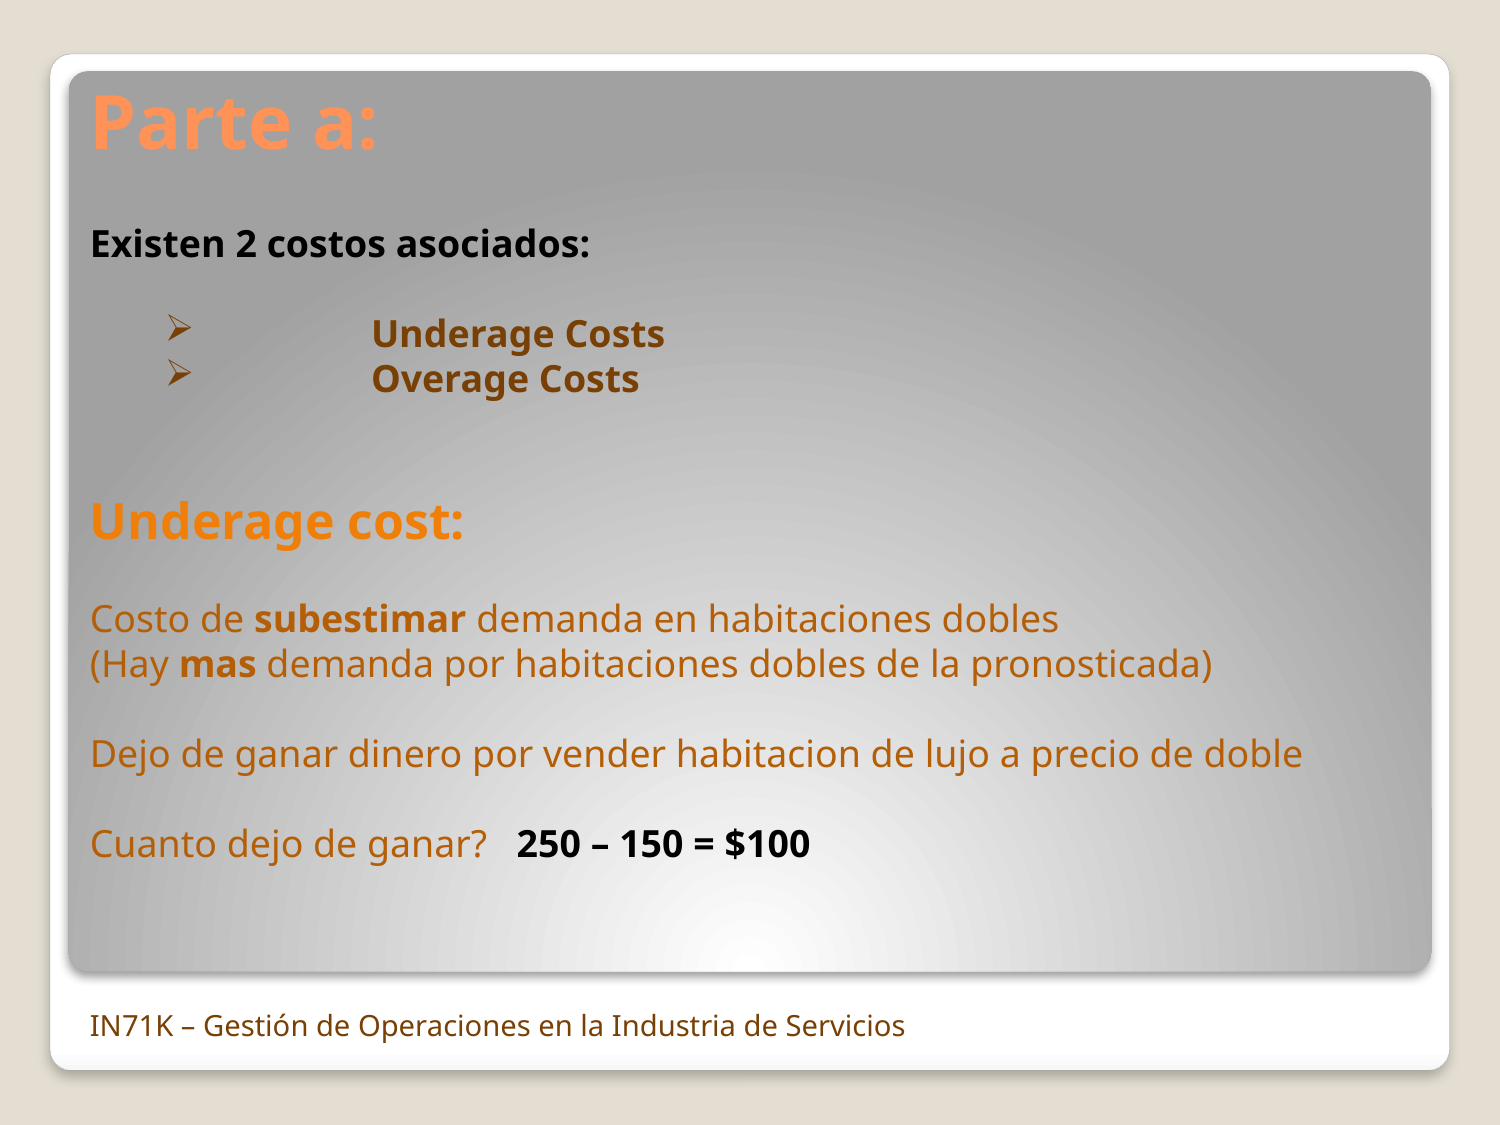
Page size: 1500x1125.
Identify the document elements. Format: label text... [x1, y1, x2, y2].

title Parte a: [75, 0, 1418, 173]
text_box Existen 2 costos asociados: Underage Costs Overage Costs Underage cost: Costo de subestimar demanda en habitaciones dobles (Hay mas demanda por habitaciones dobles de la pronosticada) Dejo de ganar dinero por vender habitacion de lujo a precio de doble Cuanto dejo de ganar? 250 – 150 = $100 [74, 212, 1425, 953]
text_box IN71K – Gestión de Operaciones en la Industria de Servicios [74, 999, 1263, 1050]
